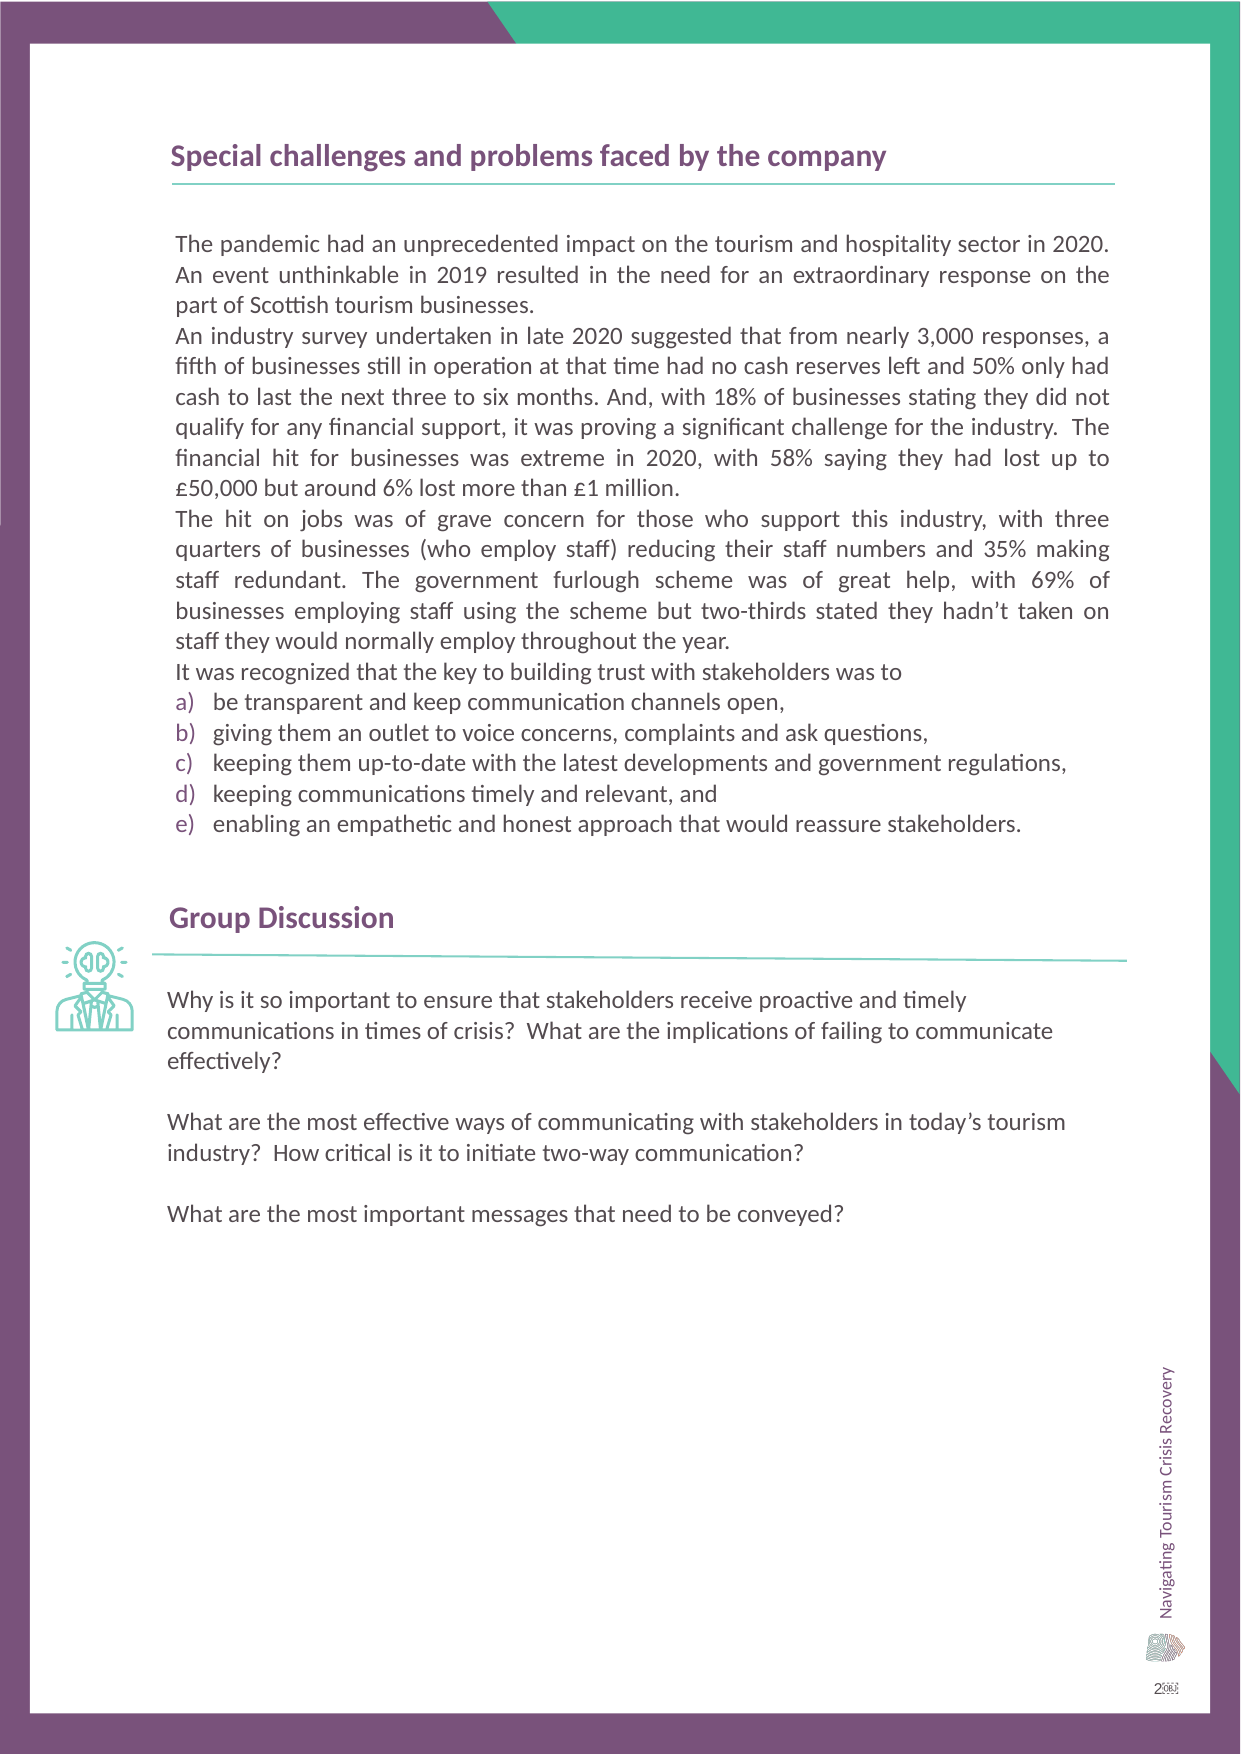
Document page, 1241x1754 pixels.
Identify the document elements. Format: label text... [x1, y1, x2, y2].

picture [1142, 1631, 1189, 1667]
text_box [151, 954, 1128, 961]
text_box Group Discussion [154, 884, 1138, 947]
text_box The pandemic had an unprecedented impact on the tourism and hospitality sector in 2020. An event unthinkable in 2019 resulted in the need for an extraordinary response on the part of Scottish tourism businesses. An industry survey undertaken in late 2020 suggested that from nearly 3,000 responses, a fifth of businesses still in operation at that time had no cash reserves left and 50% only had cash to last the next three to six months. And, with 18% of businesses stating they did not qualify for any financial support, it was proving a significant challenge for the industry. The financial hit for businesses was extreme in 2020, with 58% saying they had lost up to £50,000 but around 6% lost more than £1 million. The hit on jobs was of grave concern for those who support this industry, with three quarters of businesses (who employ staff) reducing their staff numbers and 35% making staff redundant. The government furlough scheme was of great help, with 69% of businesses employing staff using the scheme but two-thirds stated they hadn’t taken on staff they would normally employ throughout the year. It was recognized that the key to building trust with stakeholders was to be transparent and keep communication channels open, giving them an outlet to voice concerns, complaints and ask questions, keeping them up-to-date with the latest developments and government regulations, keeping communications timely and relevant, and enabling an empathetic and honest approach that would reassure stakeholders. [160, 219, 1127, 756]
list Special challenges and problems faced by the company [155, 122, 1139, 185]
text_box Why is it so important to ensure that stakeholders receive proactive and timely communications in times of crisis? What are the implications of failing to communicate effectively? What are the most effective ways of communicating with stakeholders in today’s tourism industry? How critical is it to initiate two-way communication? What are the most important messages that need to be conveyed? [152, 1044, 1136, 1106]
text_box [55, 940, 134, 1032]
